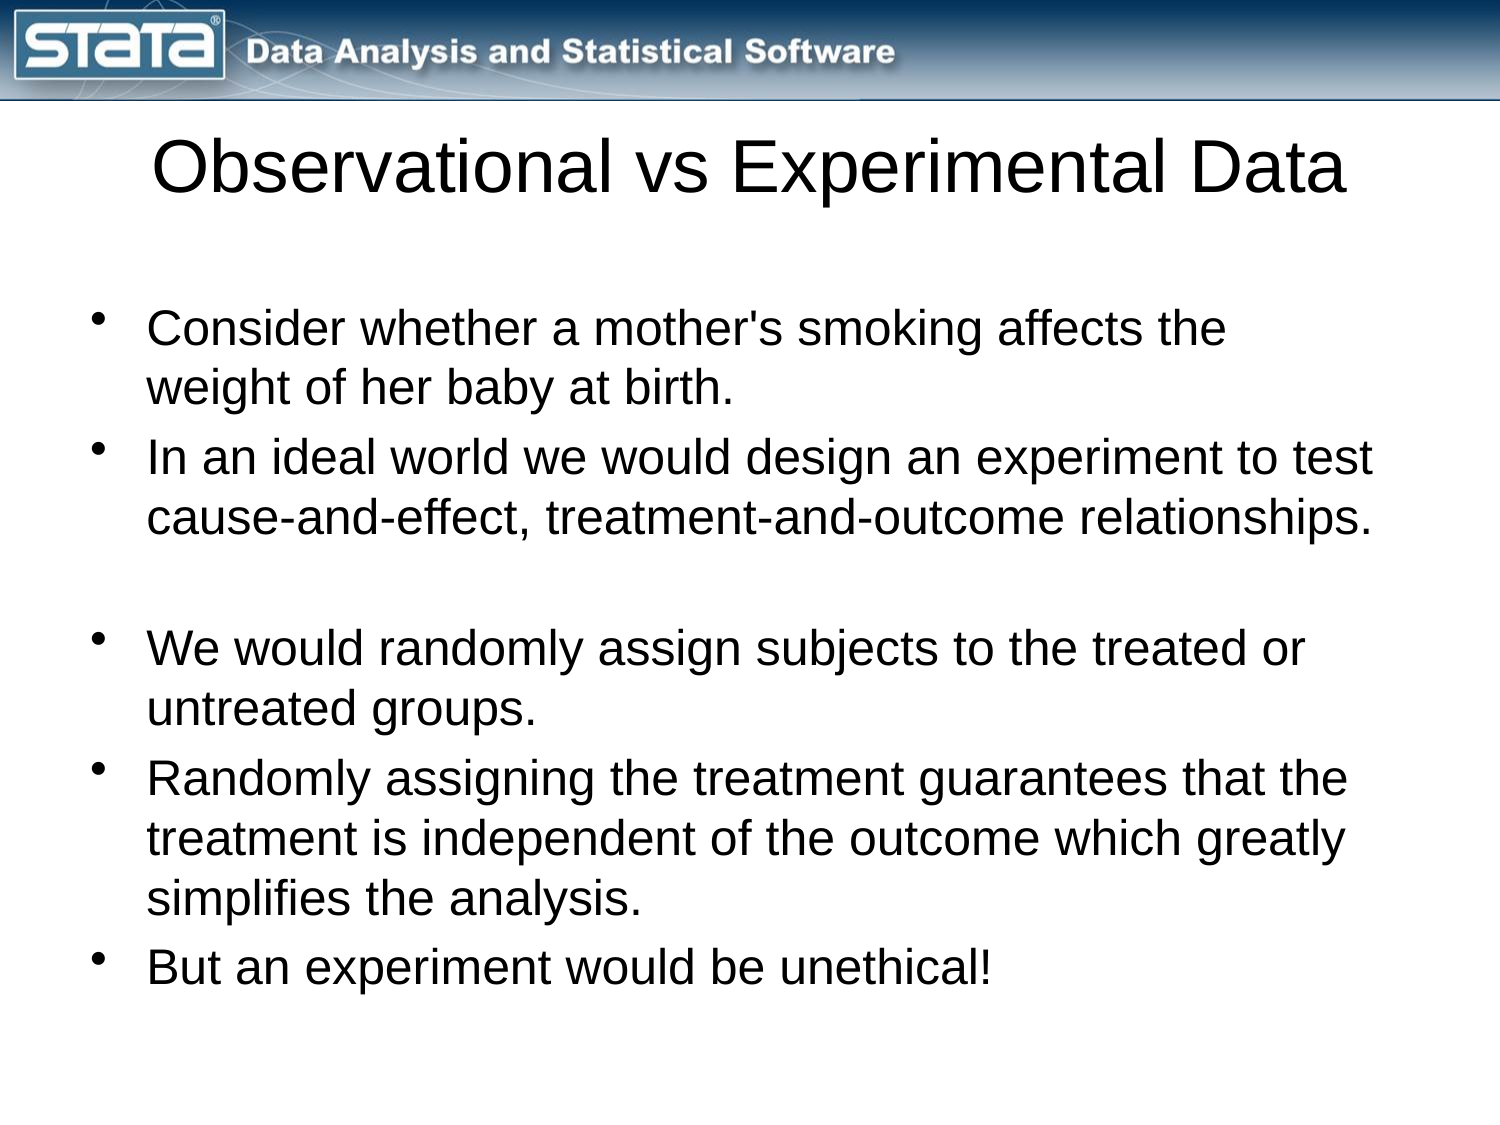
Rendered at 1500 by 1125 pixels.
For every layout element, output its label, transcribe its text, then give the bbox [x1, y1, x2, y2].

list Consider whether a mother's smoking affects the weight of her baby at birth. In an ideal world we would design an experiment to test cause-and-effect, treatment-and-outcome relationships. We would randomly assign subjects to the treated or untreated groups. Randomly assigning the treatment guarantees that the treatment is independent of the outcome which greatly simplifies the analysis. But an experiment would be unethical! [75, 287, 1400, 1025]
picture [0, 0, 1500, 102]
title Observational vs Experimental Data [0, 108, 1500, 225]
